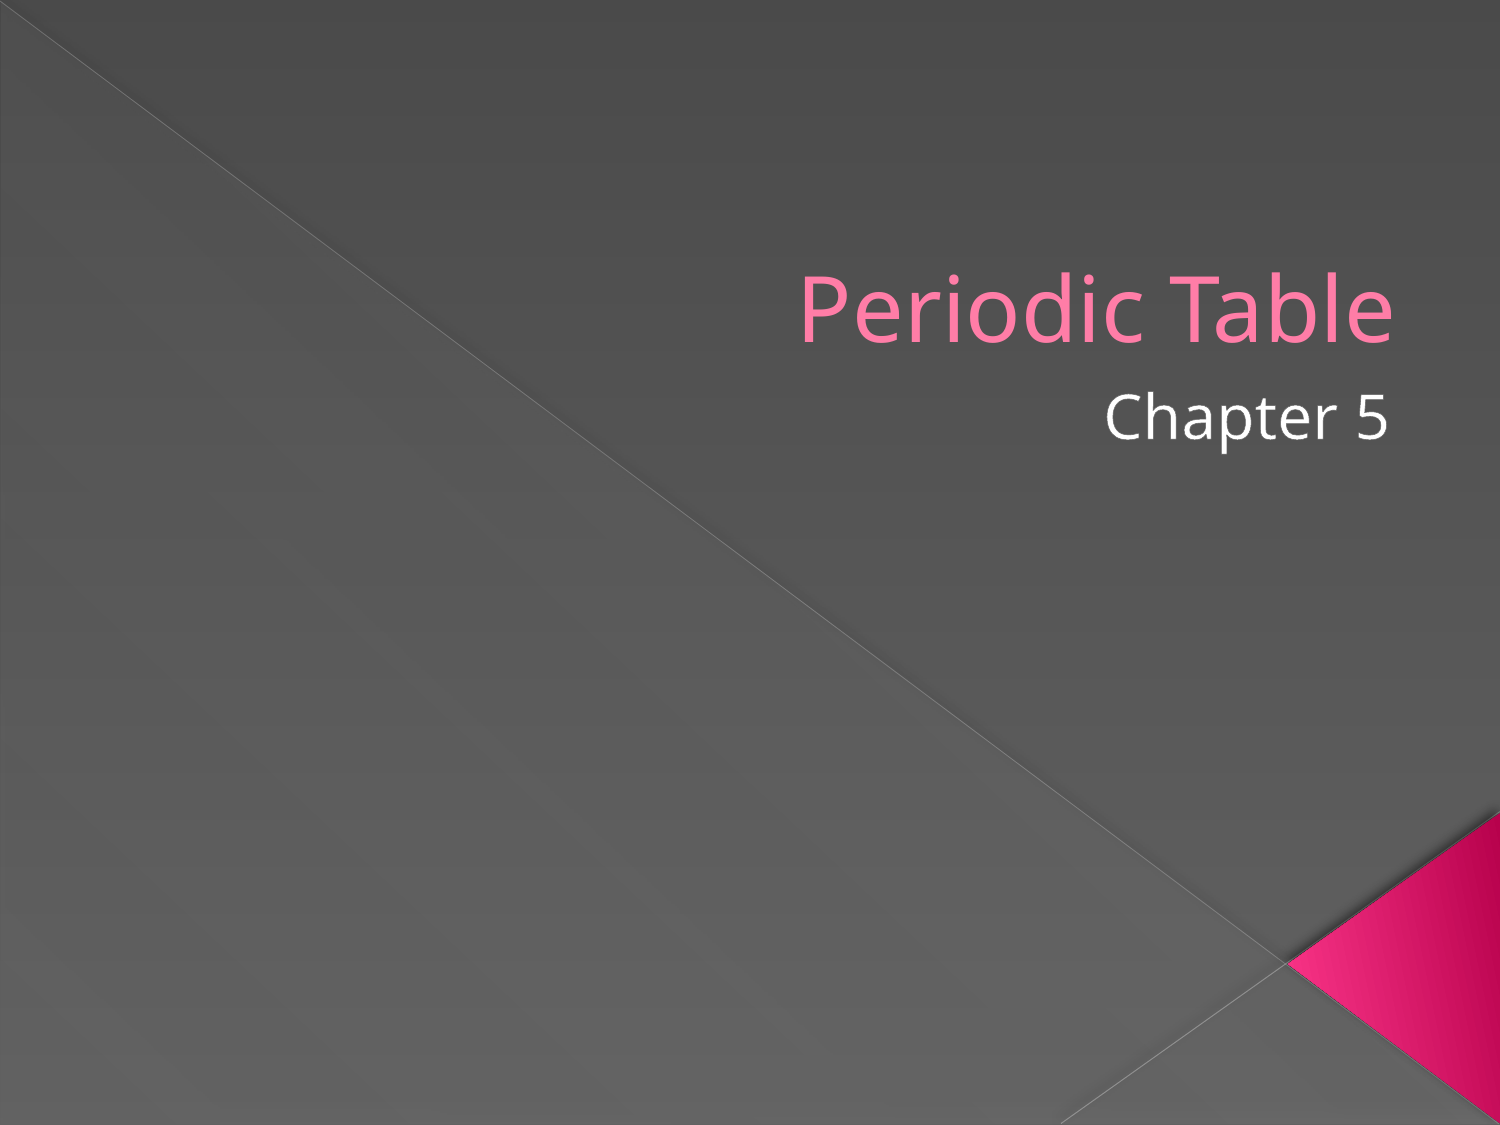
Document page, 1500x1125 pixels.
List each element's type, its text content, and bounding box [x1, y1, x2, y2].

title Periodic Table [88, 127, 1412, 368]
subtitle Chapter 5 [88, 368, 1412, 657]
